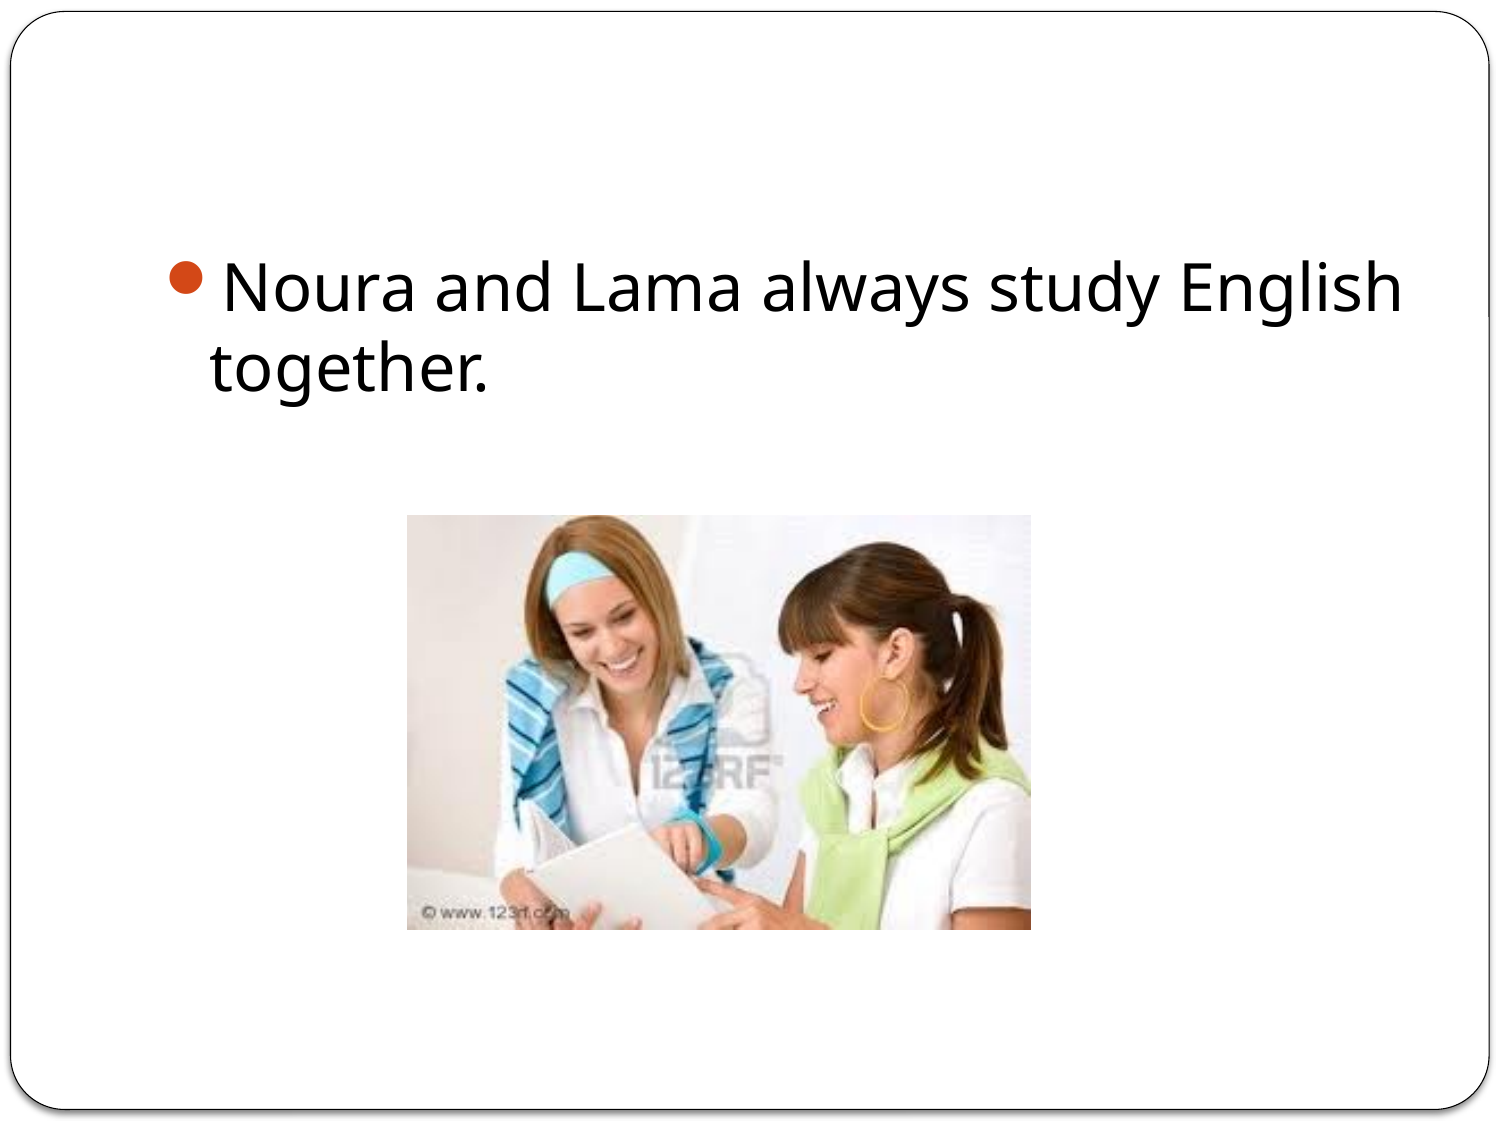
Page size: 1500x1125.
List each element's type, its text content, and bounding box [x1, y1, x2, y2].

picture [407, 514, 1031, 931]
list Noura and Lama always study English together. [150, 237, 1425, 988]
